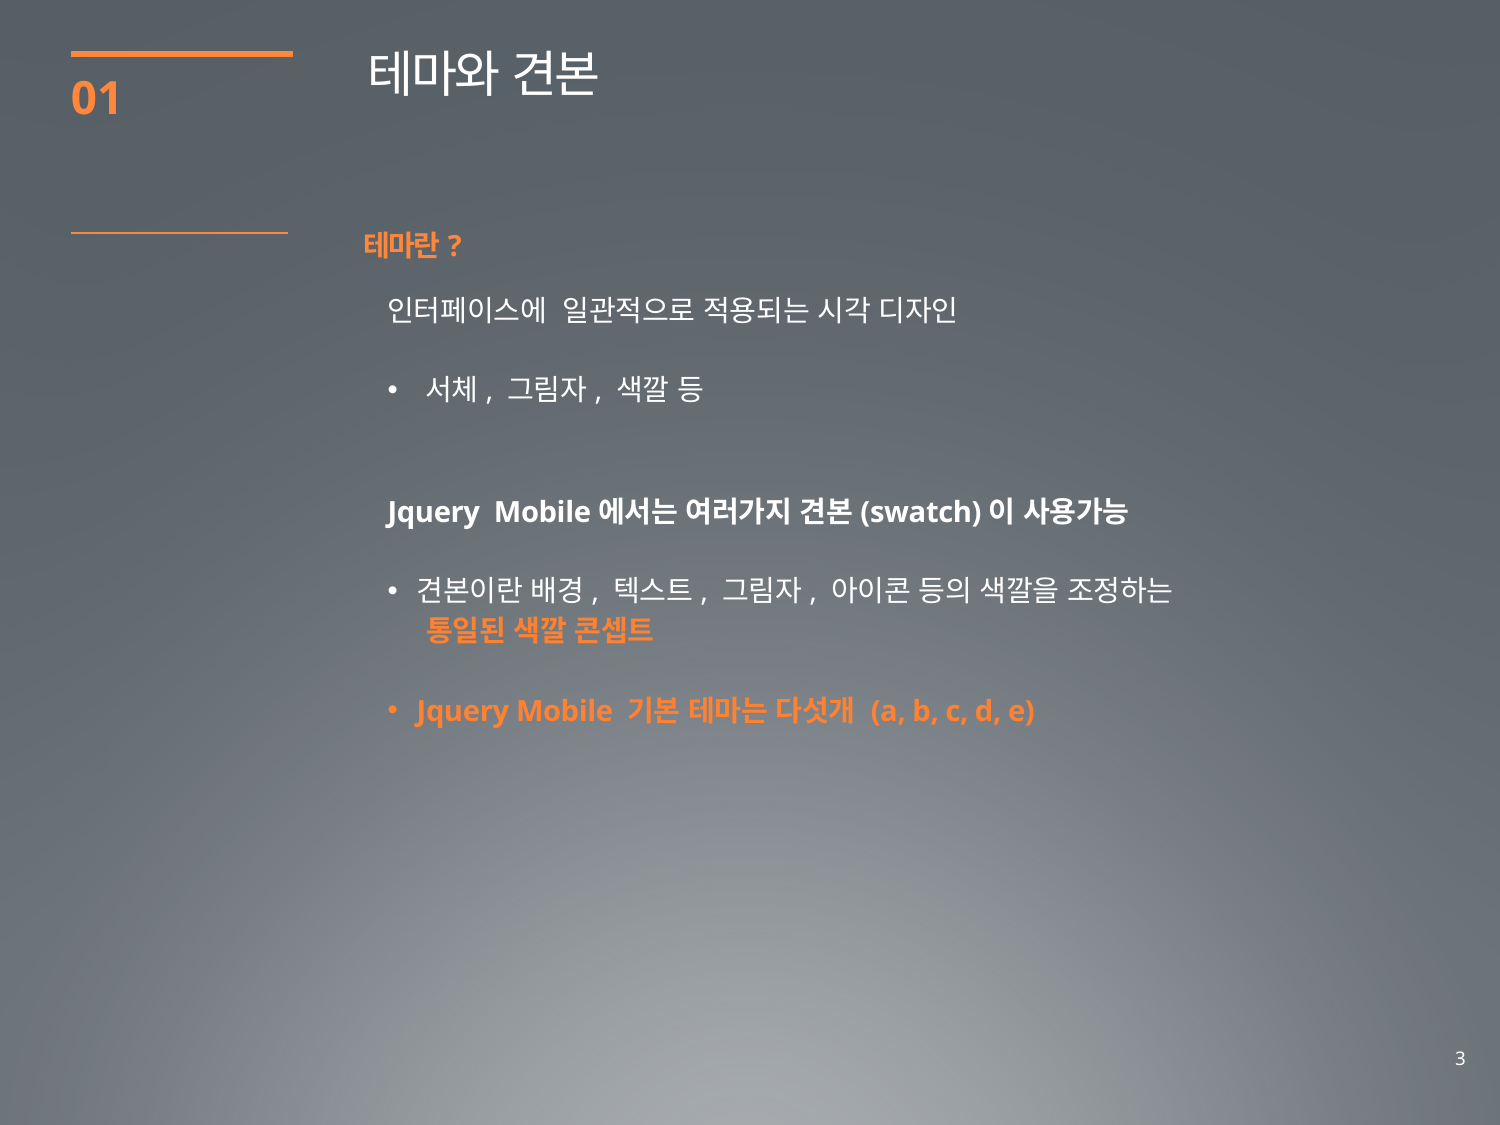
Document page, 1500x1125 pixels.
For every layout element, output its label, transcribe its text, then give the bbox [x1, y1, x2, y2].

text_box 테마란? [348, 219, 999, 270]
title 테마와 견본 [352, 34, 750, 205]
text_box 01 [56, 61, 139, 132]
text_box 인터페이스에 일관적으로 적용되는 시각 디자인 서체, 그림자, 색깔 등 [372, 279, 1223, 414]
text_box Jquery Mobile에서는 여러가지 견본(swatch)이 사용가능 견본이란 배경, 텍스트, 그림자, 아이콘 등의 색깔을 조정하는 통일된 색깔 콘셉트 Jquery Mobile 기본 테마는 다섯개 (a, b, c, d, e) [372, 480, 1388, 735]
picture [0, 0, 1500, 1125]
